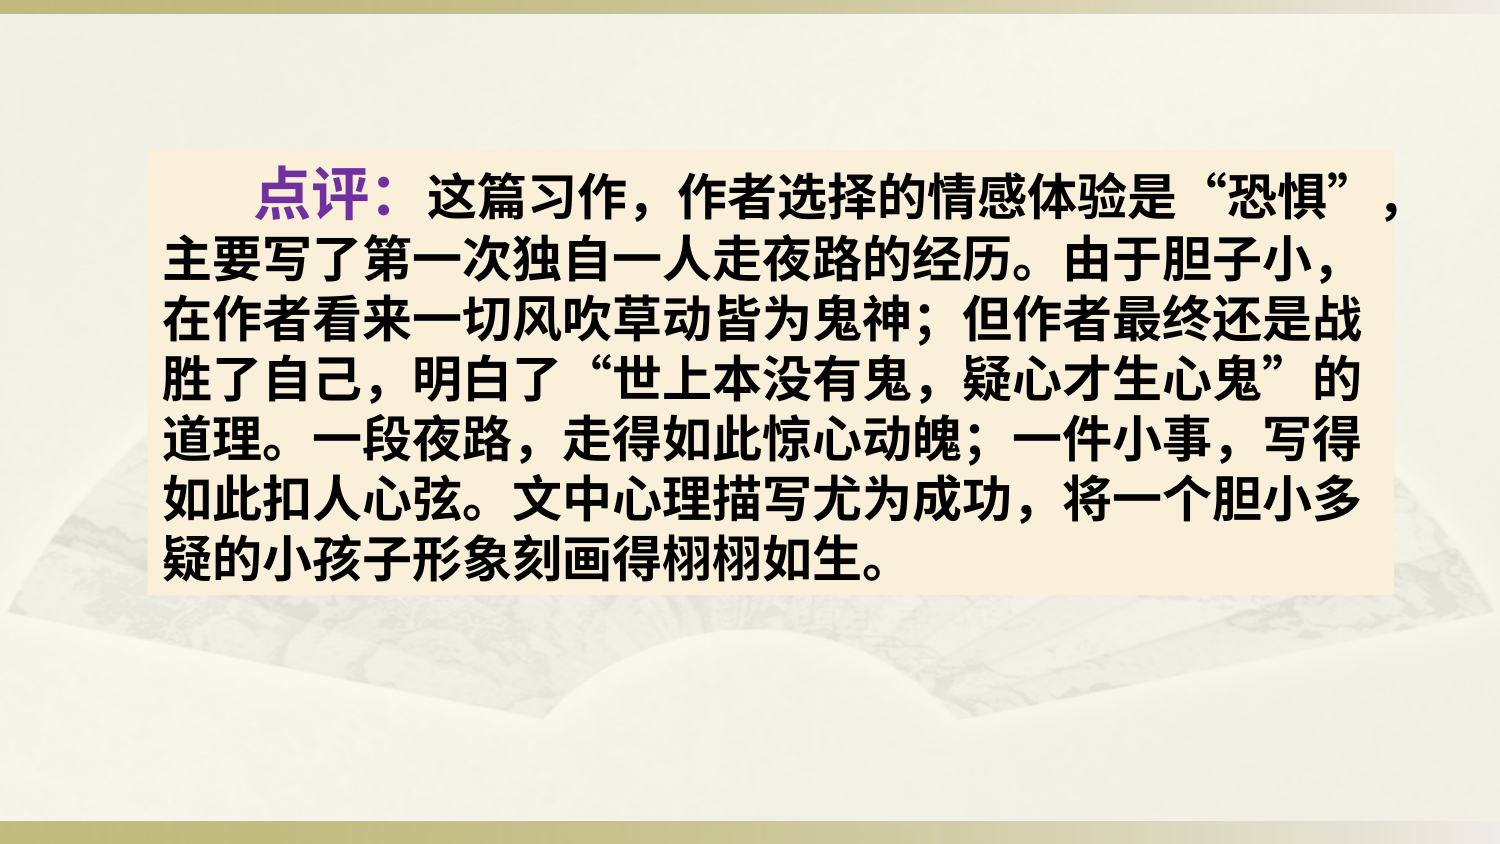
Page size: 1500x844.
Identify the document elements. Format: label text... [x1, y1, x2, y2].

text_box 点评：这篇习作，作者选择的情感体验是“恐惧”，主要写了第一次独自一人走夜路的经历。由于胆子小，在作者看来一切风吹草动皆为鬼神；但作者最终还是战胜了自己，明白了“世上本没有鬼，疑心才生心鬼”的道理。一段夜路，走得如此惊心动魄；一件小事，写得如此扣人心弦。文中心理描写尤为成功，将一个胆小多疑的小孩子形象刻画得栩栩如生。 [147, 150, 1395, 595]
